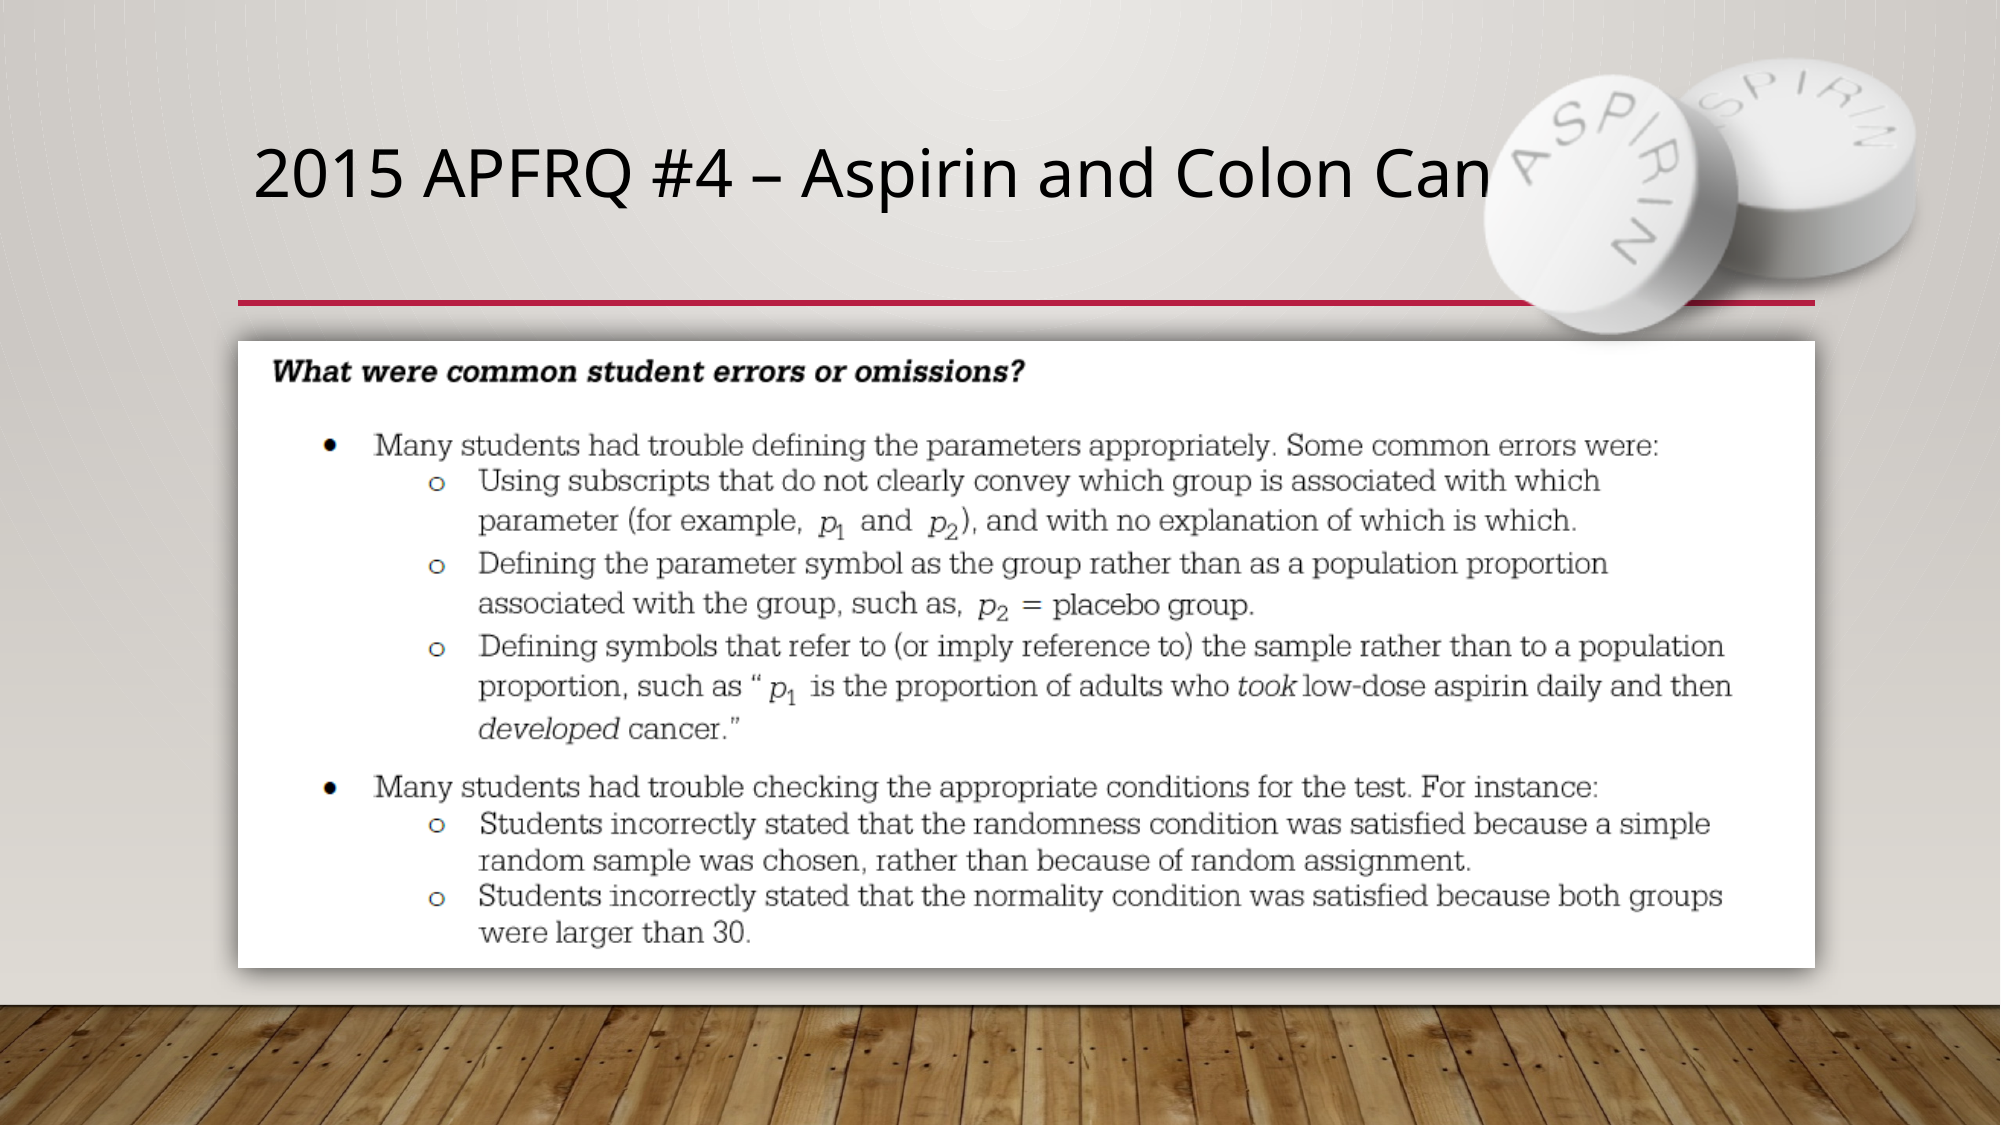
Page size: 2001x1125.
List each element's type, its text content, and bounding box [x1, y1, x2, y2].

picture [237, 0, 1936, 968]
title 2015 APFRQ #4 – Aspirin and Colon Cancer [238, 131, 1462, 305]
picture [0, 1005, 2000, 1125]
